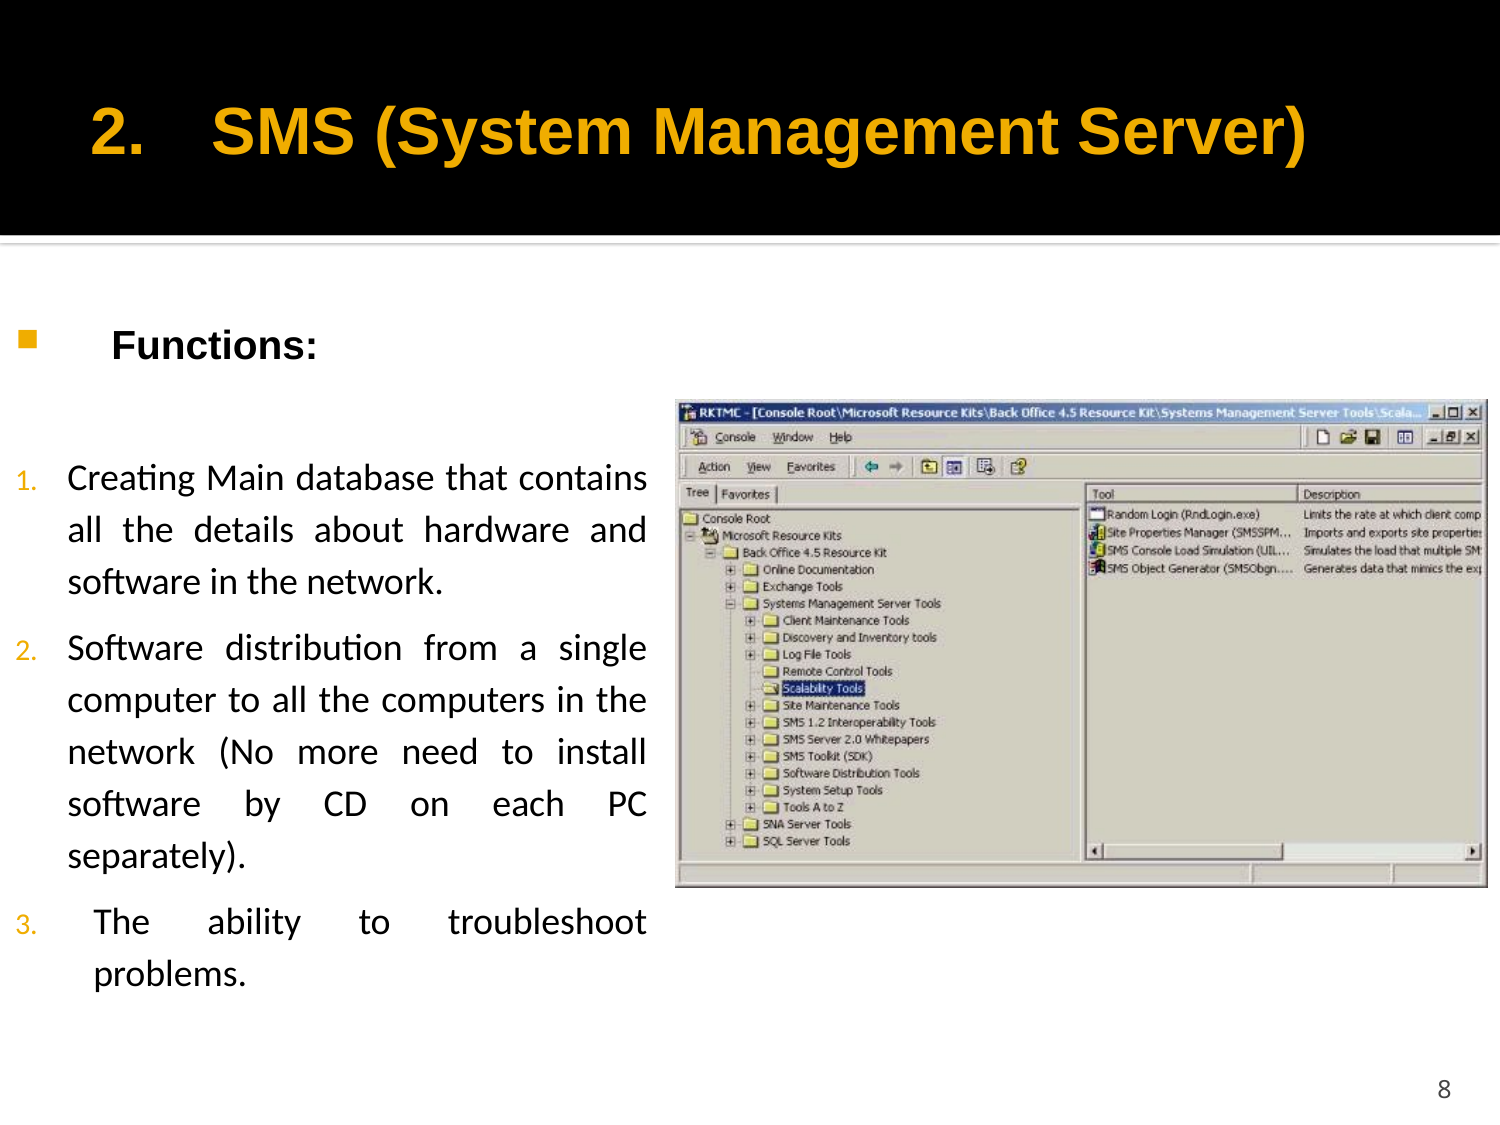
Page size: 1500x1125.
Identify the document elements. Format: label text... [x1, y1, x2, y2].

slide_number 8 [1345, 1062, 1467, 1108]
list Functions: Creating Main database that contains all the details about hardware and software in the network. Software distribution from a single computer to all the computers in the network (No more need to install software by CD on each PC separately). The ability to troubleshoot problems. [0, 275, 663, 1059]
picture [675, 399, 1488, 888]
title SMS (System Management Server) [75, 24, 1425, 231]
